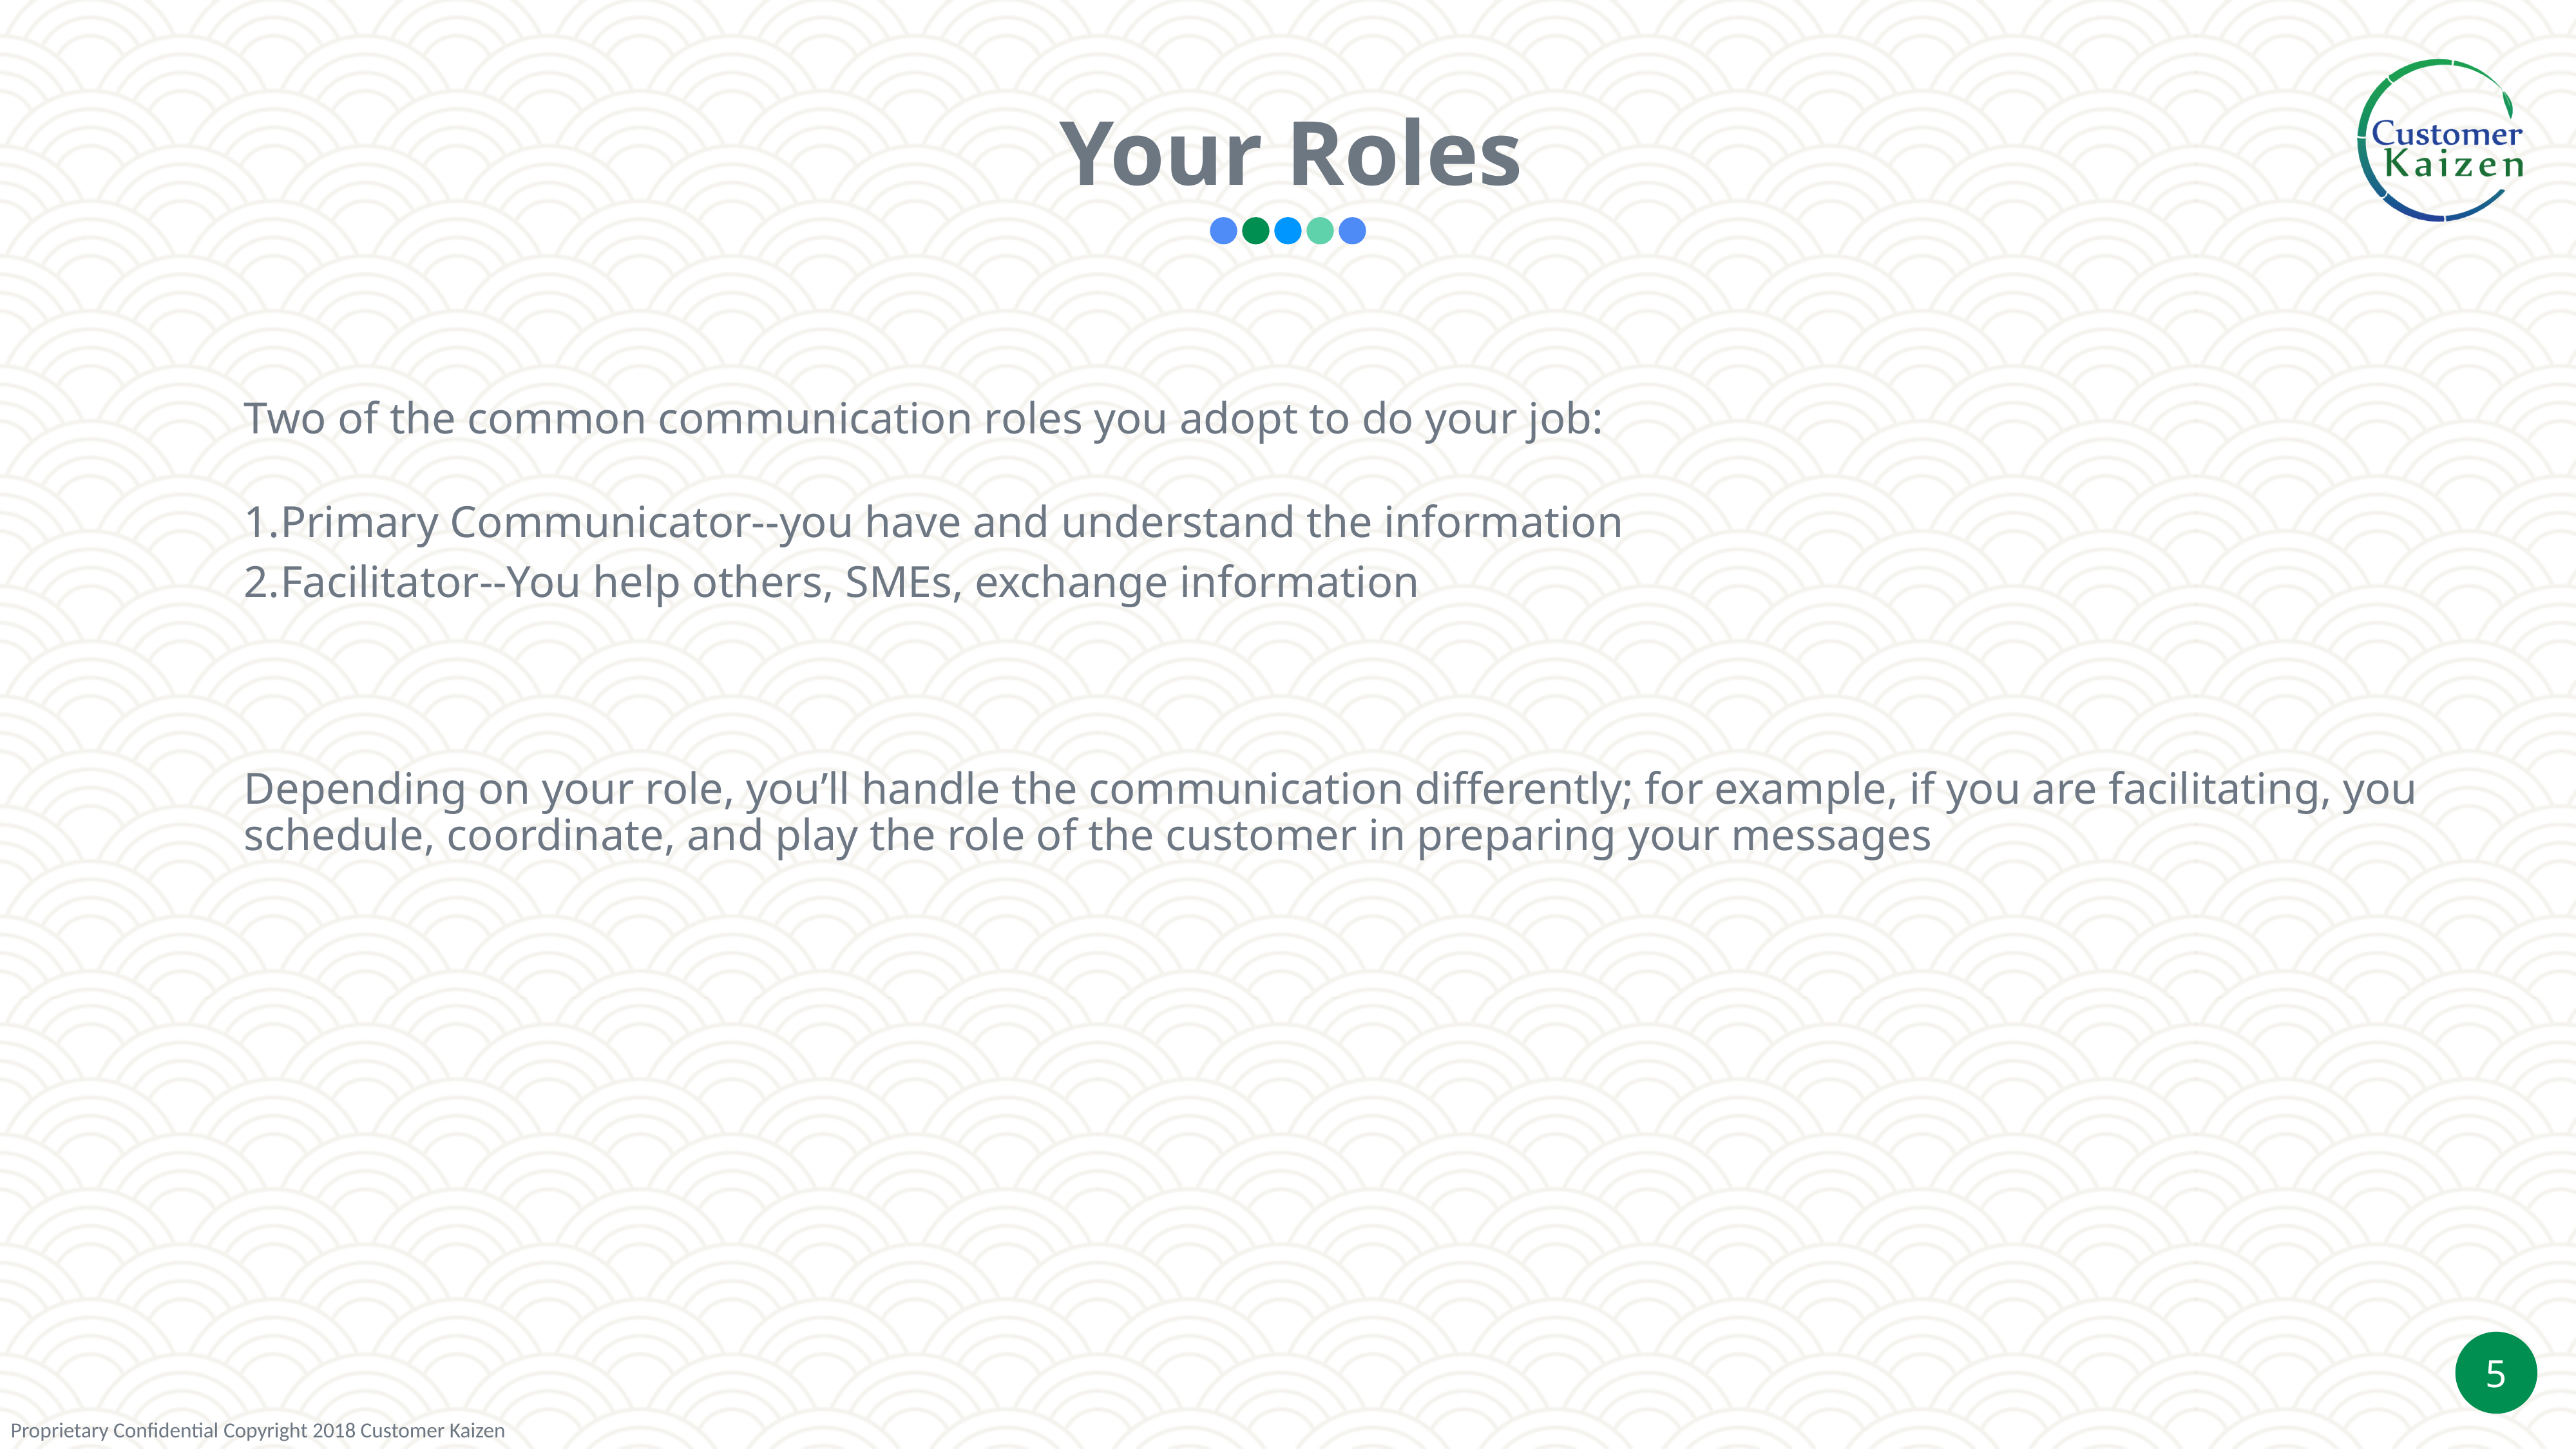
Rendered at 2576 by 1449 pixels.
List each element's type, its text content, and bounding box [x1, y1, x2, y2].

list Your Roles [498, 103, 2085, 226]
list Two of the common communication roles you adopt to do your job: Primary Communicator--you have and understand the information Facilitator--You help others, SMEs, exchange information Depending on your role, you’ll handle the communication differently; for example, if you are facilitating, you schedule, coordinate, and play the role of the customer in preparing your messages [224, 387, 2447, 1307]
picture [0, 0, 2576, 1449]
